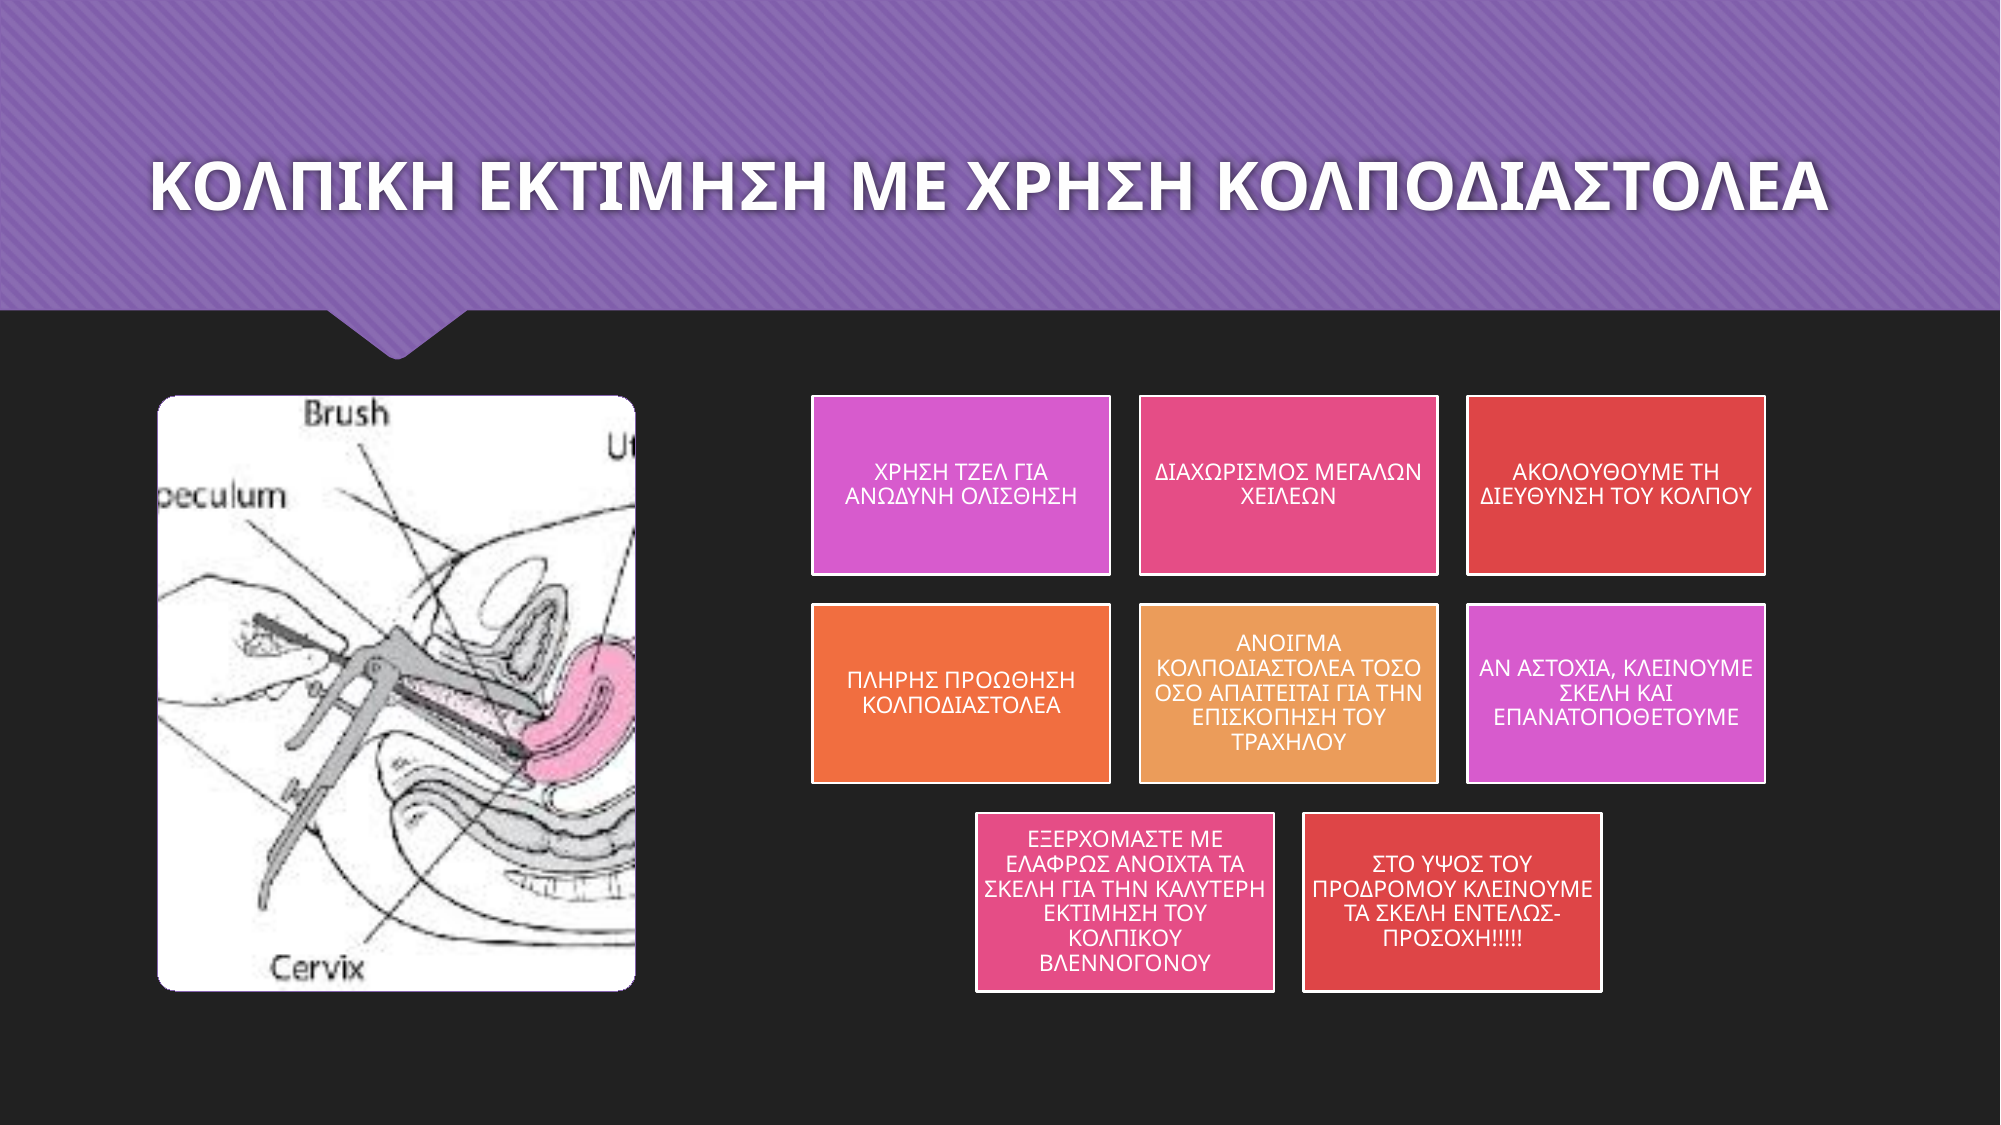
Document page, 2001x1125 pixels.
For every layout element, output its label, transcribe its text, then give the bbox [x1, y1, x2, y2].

picture [157, 395, 636, 992]
title ΚΟΛΠΙΚΗ ΕΚΤΙΜΗΣΗ ΜΕ ΧΡΗΣΗ ΚΟΛΠΟΔΙΑΣΤΟΛΕΑ [132, 73, 1868, 233]
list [710, 395, 1868, 992]
